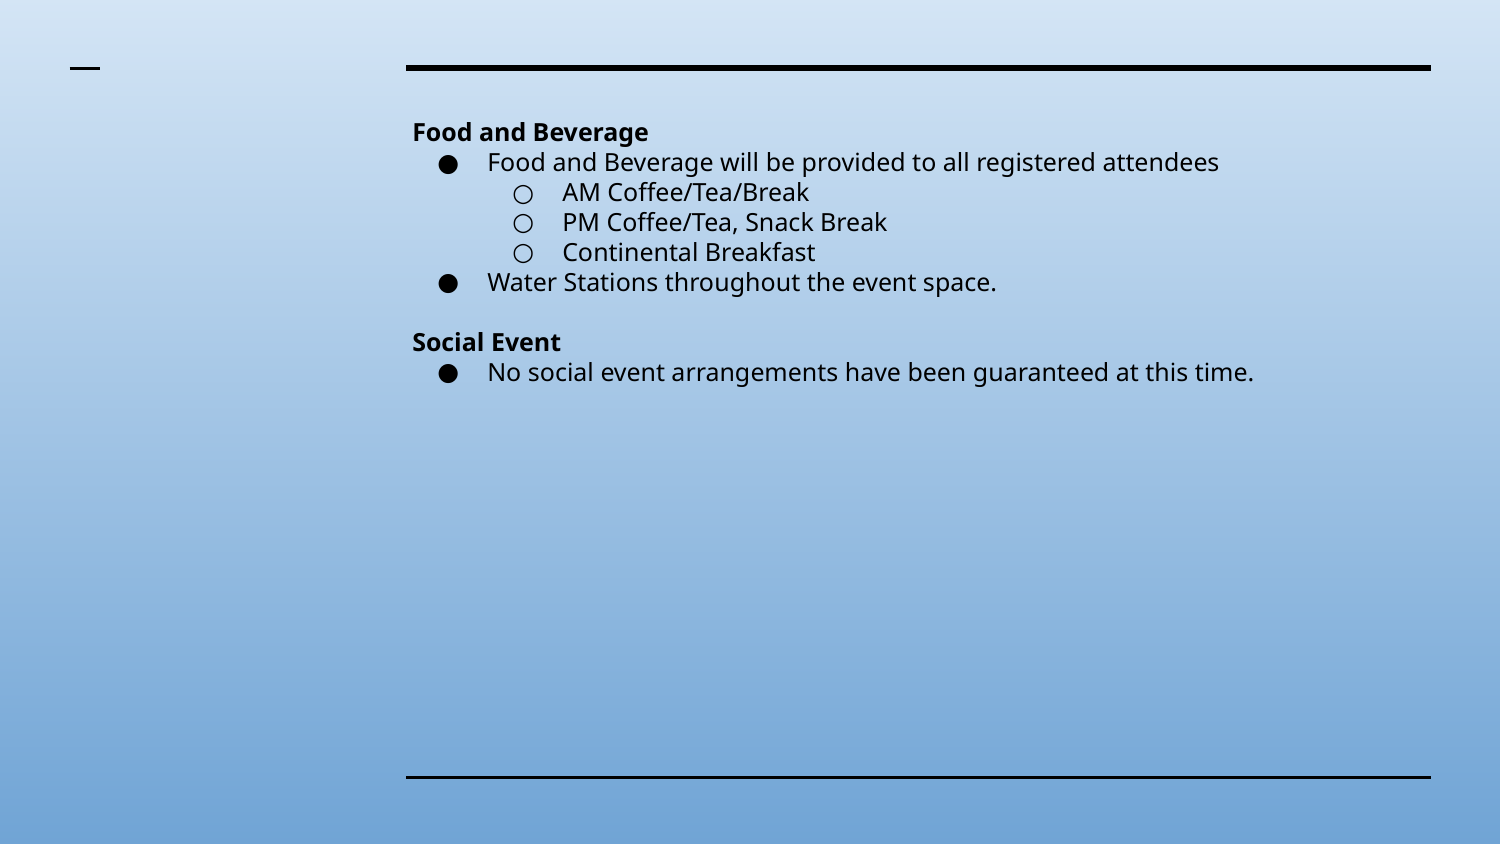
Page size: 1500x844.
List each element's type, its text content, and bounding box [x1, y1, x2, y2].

list Food and Beverage Food and Beverage will be provided to all registered attendees AM Coffee/Tea/Break PM Coffee/Tea, Snack Break Continental Breakfast Water Stations throughout the event space. Social Event No social event arrangements have been guaranteed at this time. [397, 101, 1435, 594]
